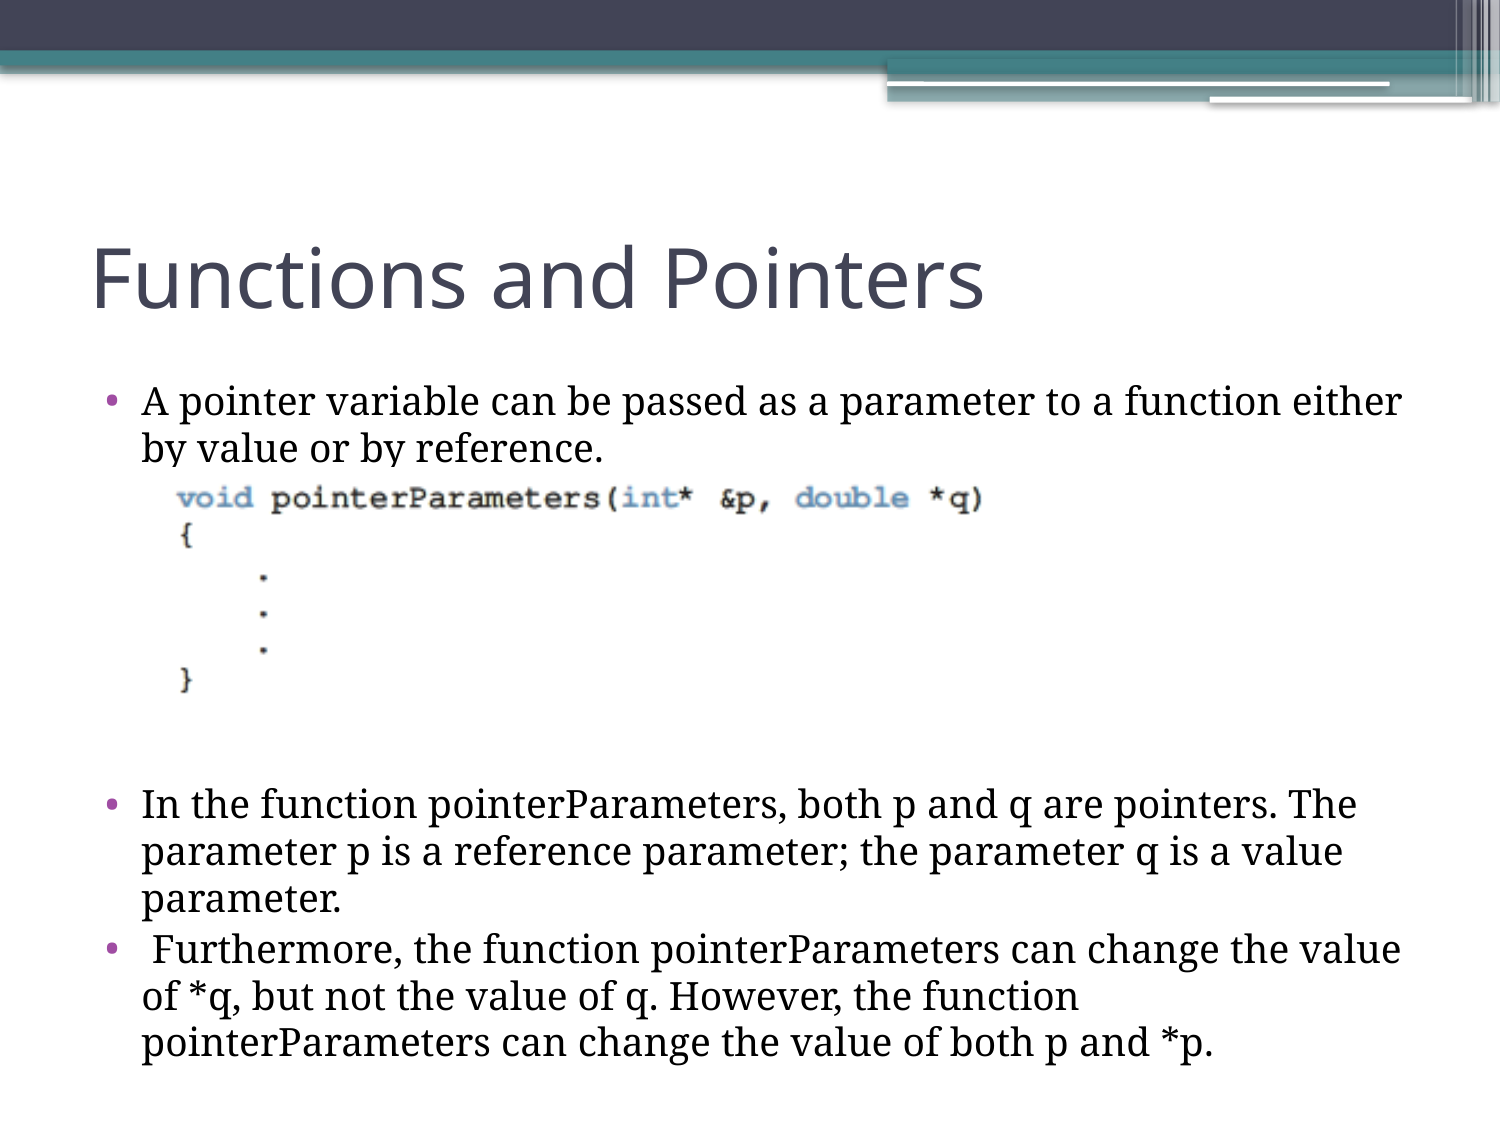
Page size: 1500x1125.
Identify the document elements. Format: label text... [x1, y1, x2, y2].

picture [159, 467, 1081, 717]
list A pointer variable can be passed as a parameter to a function either by value or by reference. In the function pointerParameters, both p and q are pointers. The parameter p is a reference parameter; the parameter q is a value parameter. Furthermore, the function pointerParameters can change the value of *q, but not the value of q. However, the function pointerParameters can change the value of both p and *p. [75, 368, 1425, 1079]
title Functions and Pointers [75, 187, 1425, 363]
